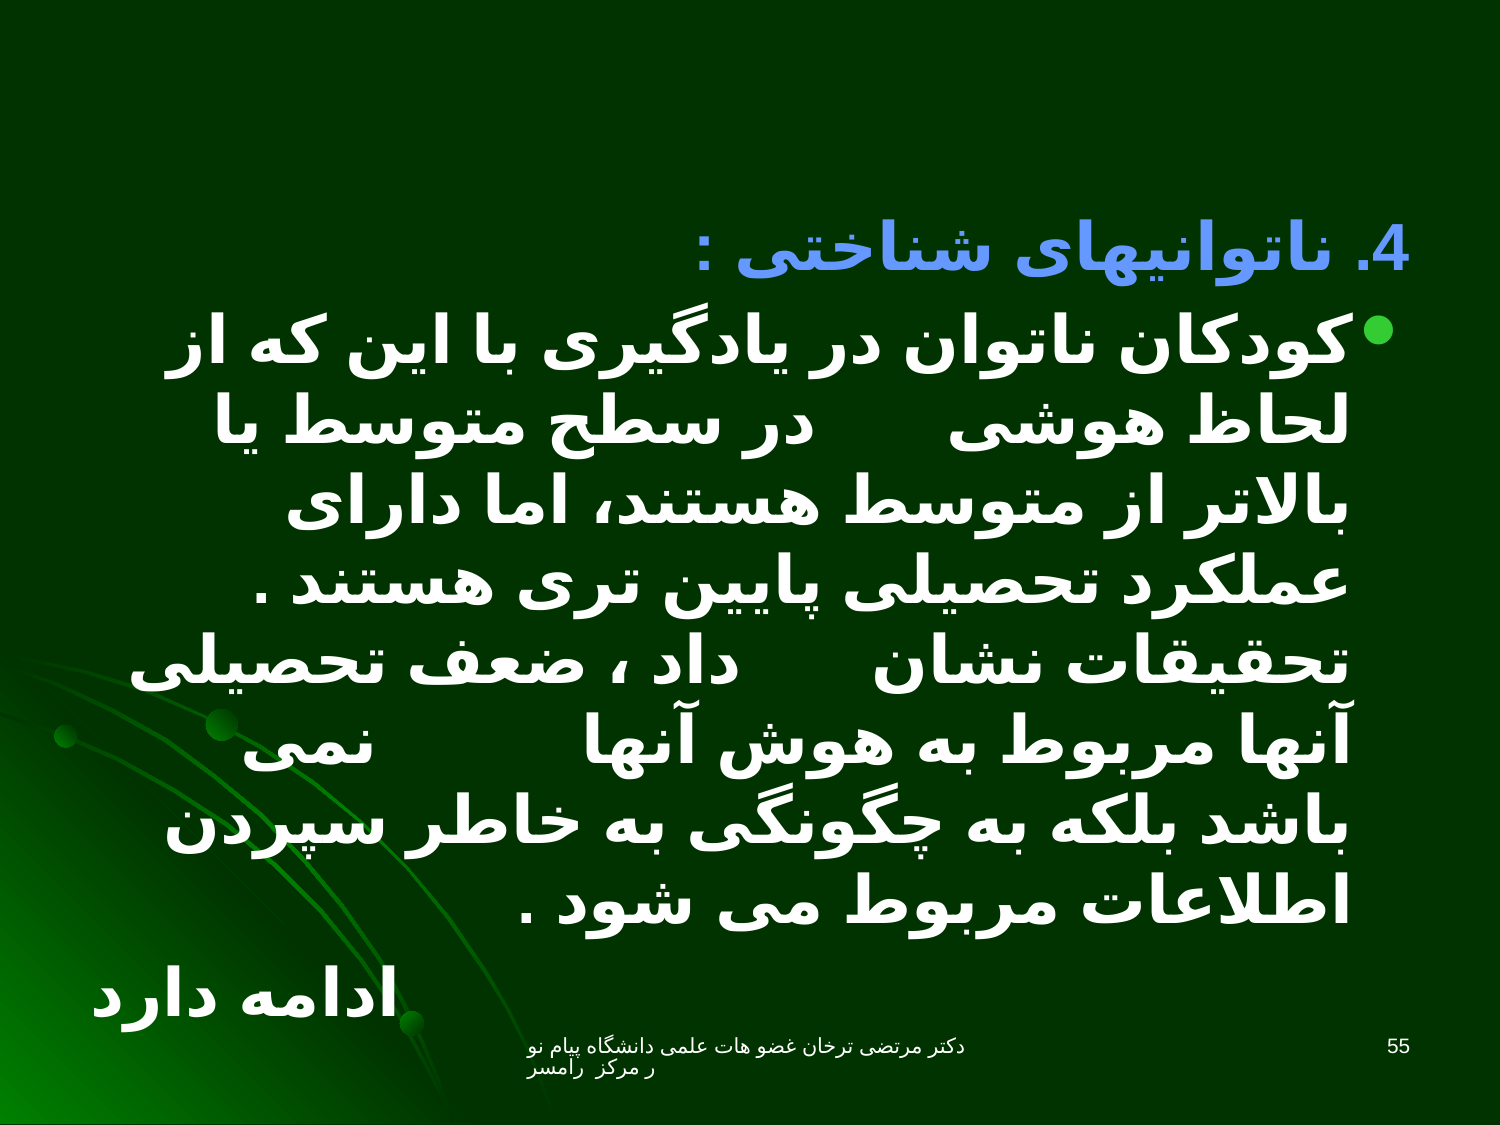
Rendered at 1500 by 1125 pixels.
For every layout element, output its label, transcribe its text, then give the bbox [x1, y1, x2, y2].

slide_number 55 [1074, 1024, 1426, 1101]
footer دکتر مرتضی ترخان غضو هات علمی دانشگاه پیام نور مرکز رامسر [512, 1024, 988, 1101]
list 4. ناتوانیهای شناختی : کودکان ناتوان در یادگیری با این که از لحاظ هوشی در سطح متوسط یا بالاتر از متوسط هستند، اما دارای عملکرد تحصیلی پایین تری هستند . تحقیقات نشان داد ، ضعف تحصیلی آنها مربوط به هوش آنها نمی باشد بلکه به چگونگی به خاطر سپردن اطلاعات مربوط می شود . ادامه دارد [74, 196, 1426, 988]
